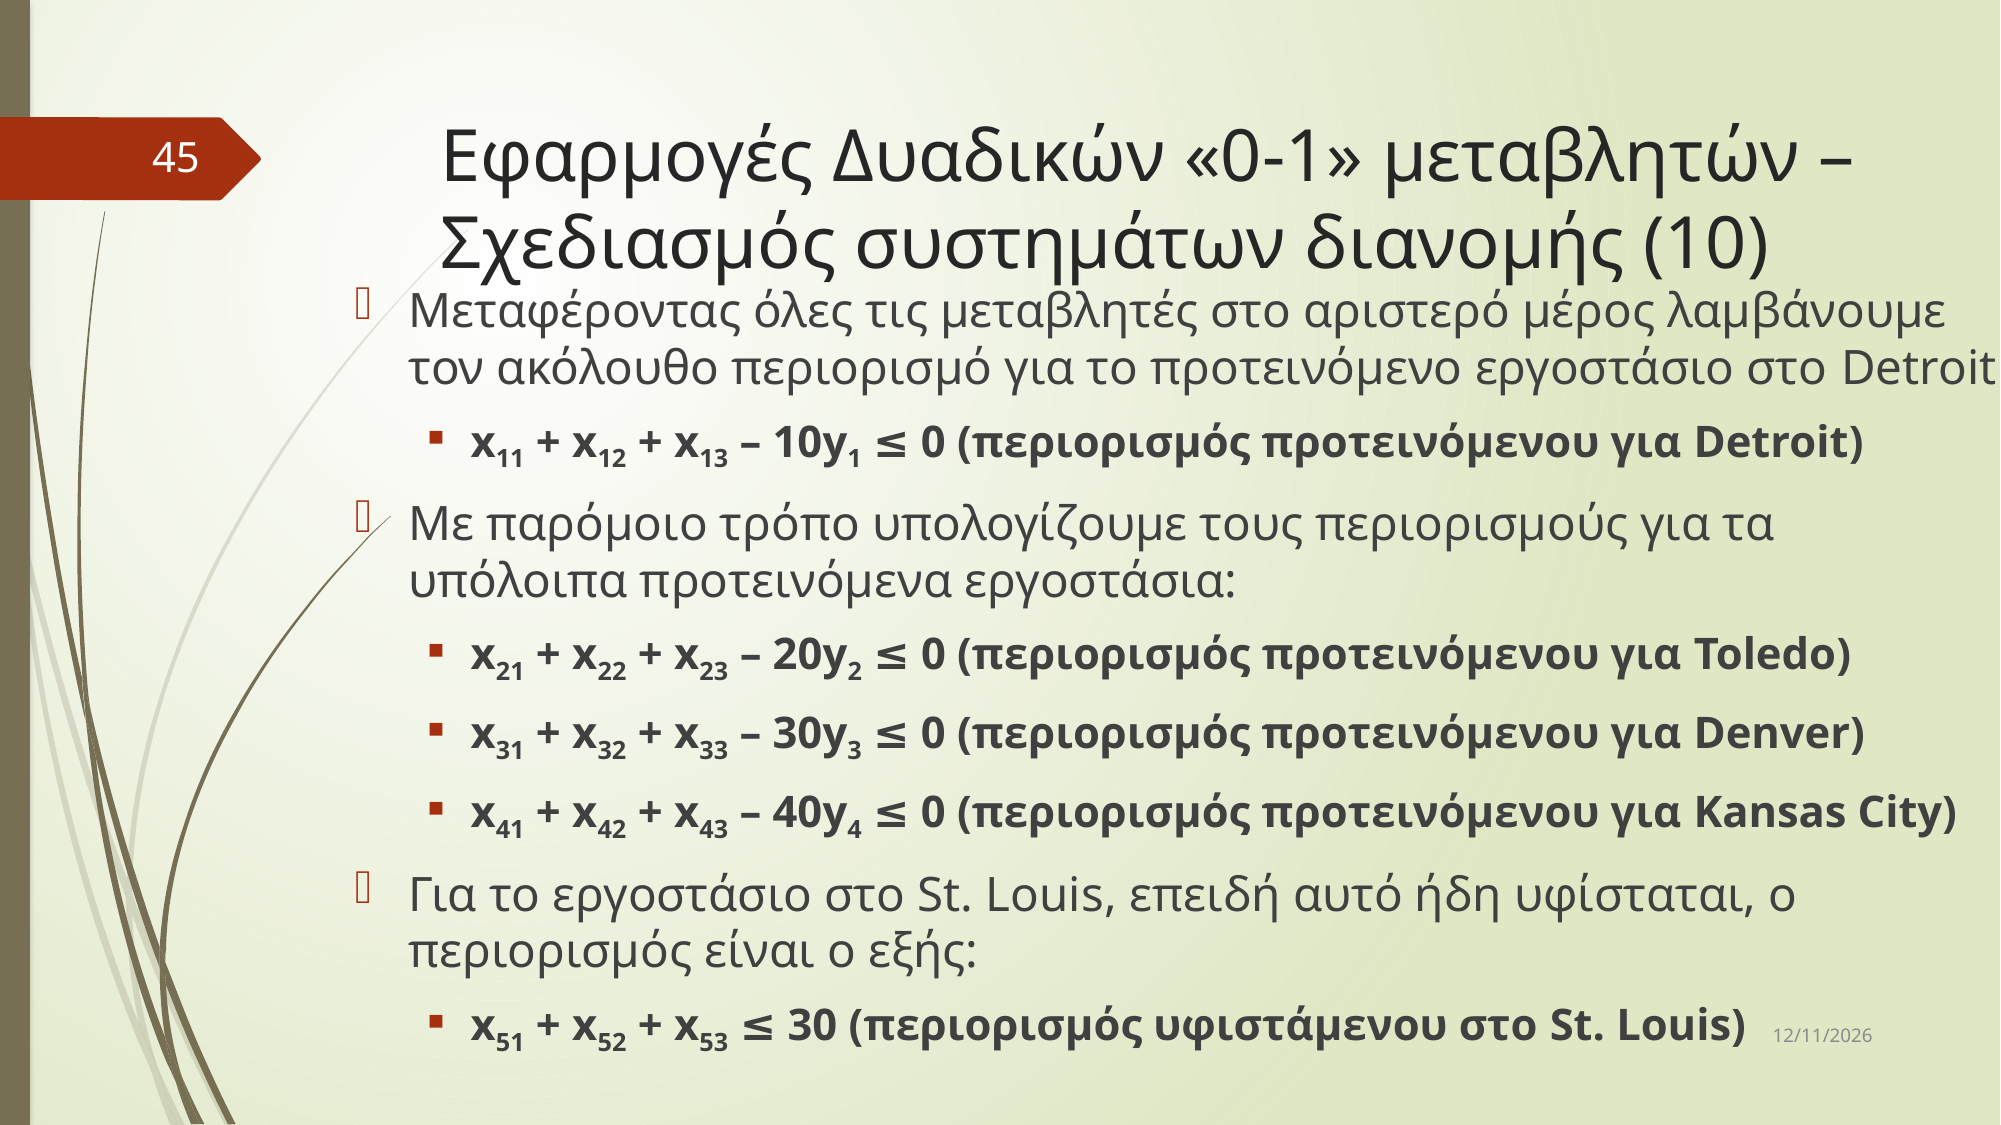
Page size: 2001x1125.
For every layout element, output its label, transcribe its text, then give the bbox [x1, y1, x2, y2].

list Μεταφέροντας όλες τις μεταβλητές στο αριστερό μέρος λαμβάνουμε τον ακόλουθο περιορισμό για το προτεινόμενο εργοστάσιο στο Detroit x11 + x12 + x13 – 10y1 ≤ 0 (περιορισμός προτεινόμενου για Detroit) Με παρόμοιο τρόπο υπολογίζουμε τους περιορισμούς για τα υπόλοιπα προτεινόμενα εργοστάσια: x21 + x22 + x23 – 20y2 ≤ 0 (περιορισμός προτεινόμενου για Toledo) x31 + x32 + x33 – 30y3 ≤ 0 (περιορισμός προτεινόμενου για Denver) x41 + x42 + x43 – 40y4 ≤ 0 (περιορισμός προτεινόμενου για Kansas City) Για το εργοστάσιο στο St. Louis, επειδή αυτό ήδη υφίσταται, ο περιορισμός είναι ο εξής: x51 + x52 + x53 ≤ 30 (περιορισμός υφιστάμενου στο St. Louis) [339, 272, 2000, 1122]
title Εφαρμογές Δυαδικών «0-1» μεταβλητών – Σχεδιασμός συστημάτων διανομής (10) [425, 102, 1888, 272]
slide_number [1699, 1005, 1888, 1067]
slide_number 45 [87, 129, 216, 190]
